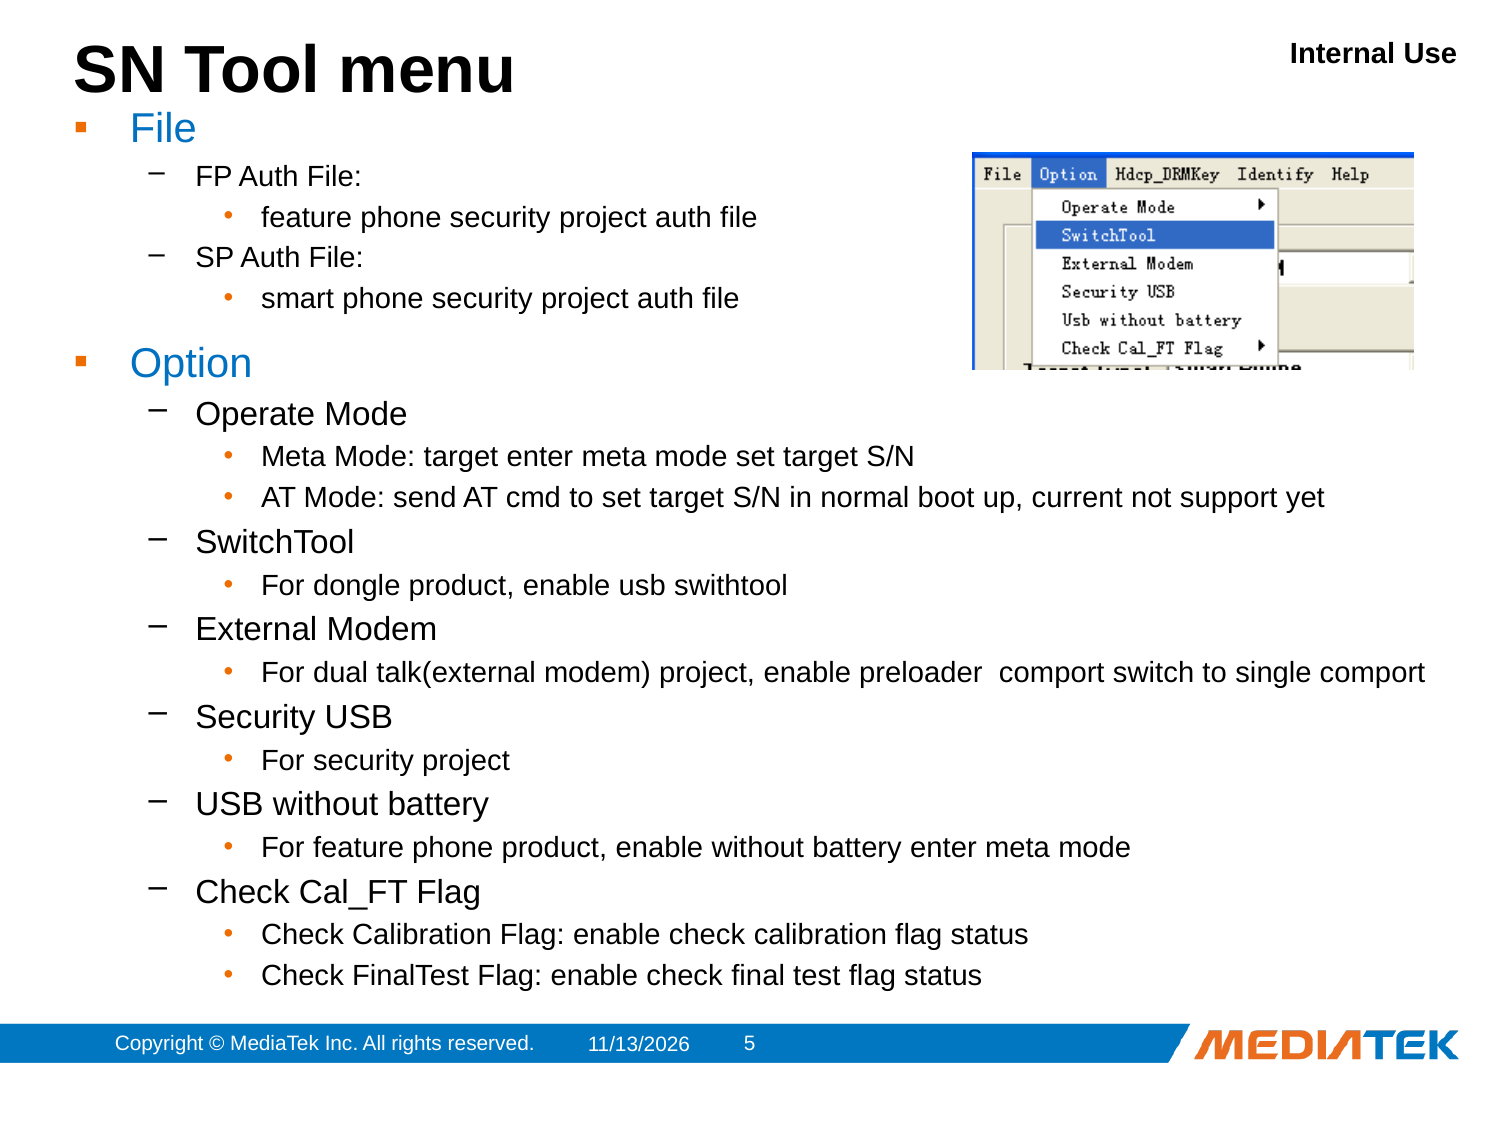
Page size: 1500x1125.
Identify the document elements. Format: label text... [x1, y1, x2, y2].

picture [972, 152, 1414, 370]
title SN Tool menu [58, 11, 1381, 93]
slide_number 4 [711, 1022, 789, 1090]
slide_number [573, 1022, 711, 1090]
picture [0, 1023, 99, 1063]
list File FP Auth File: feature phone security project auth file SP Auth File: smart phone security project auth file Option Operate Mode Meta Mode: target enter meta mode set target S/N AT Mode: send AT cmd to set target S/N in normal boot up, current not support yet SwitchTool For dongle product, enable usb swithtool External Modem For dual talk(external modem) project, enable preloader comport switch to single comport Security USB For security project USB without battery For feature phone product, enable without battery enter meta mode Check Cal_FT Flag Check Calibration Flag: enable check calibration flag status Check FinalTest Flag: enable check final test flag status [58, 93, 1466, 1020]
picture [789, 1023, 1459, 1063]
footer Copyright © MediaTek Inc. All rights reserved. [99, 1022, 573, 1090]
